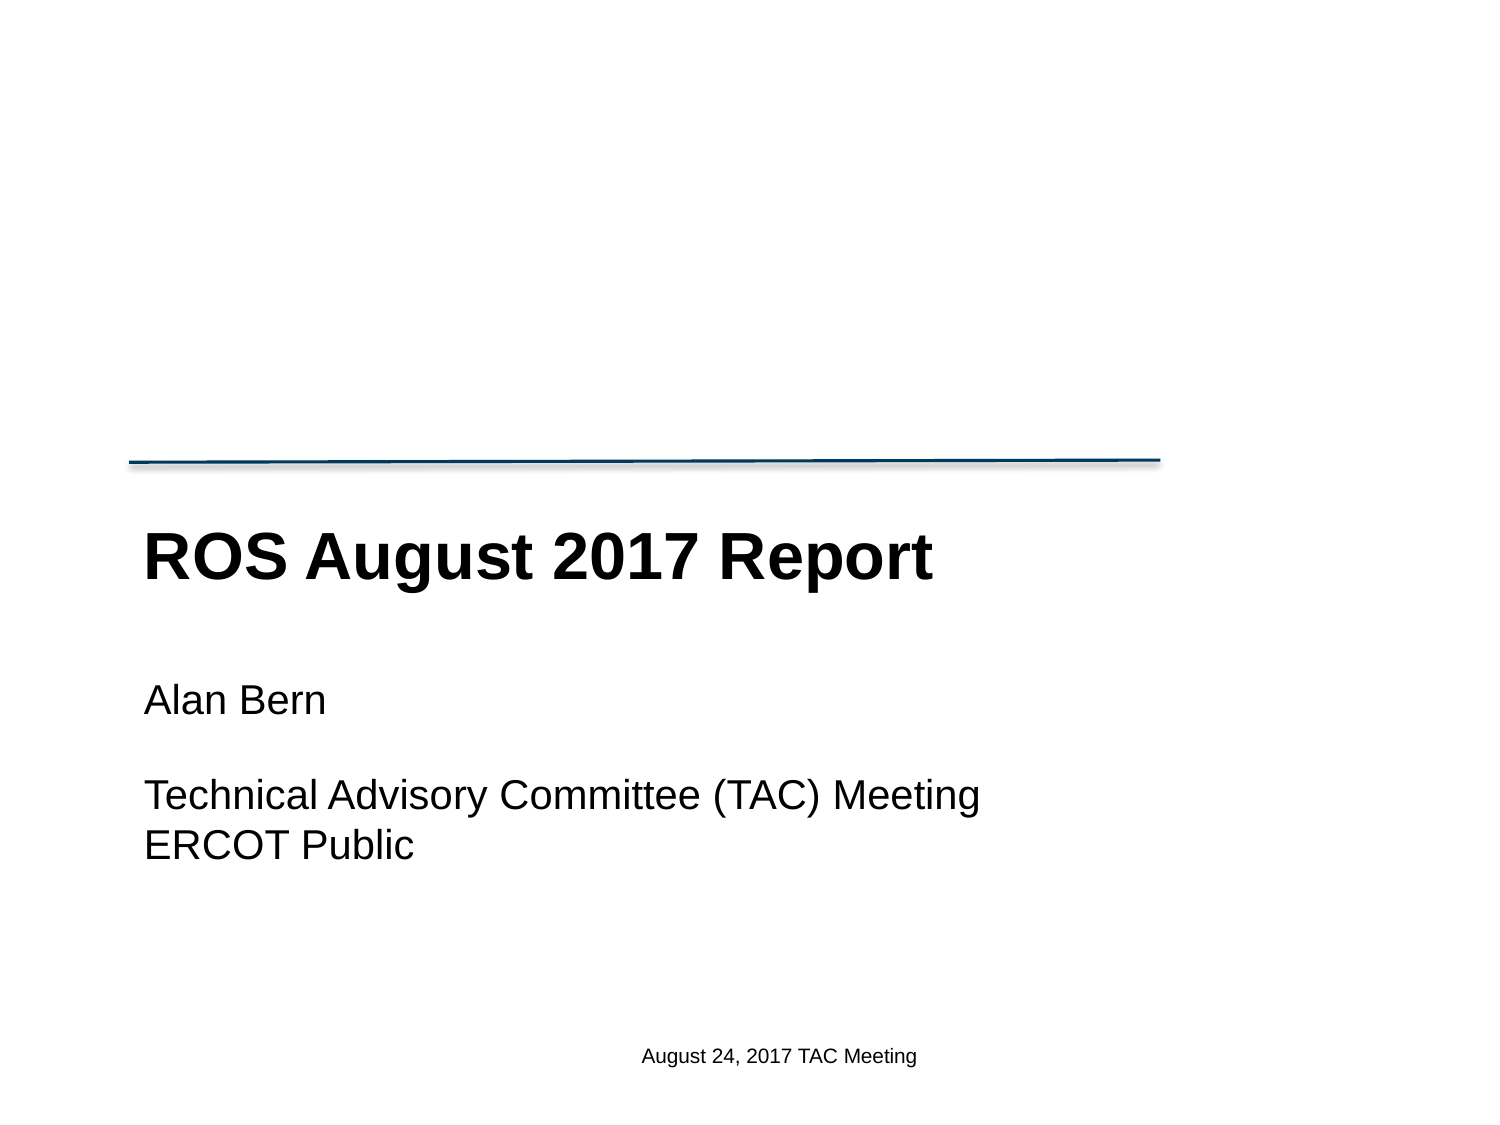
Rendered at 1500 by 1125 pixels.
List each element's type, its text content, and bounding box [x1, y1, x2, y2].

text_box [128, 459, 1367, 890]
footer August 24, 2017 TAC Meeting [99, 1025, 1453, 1085]
